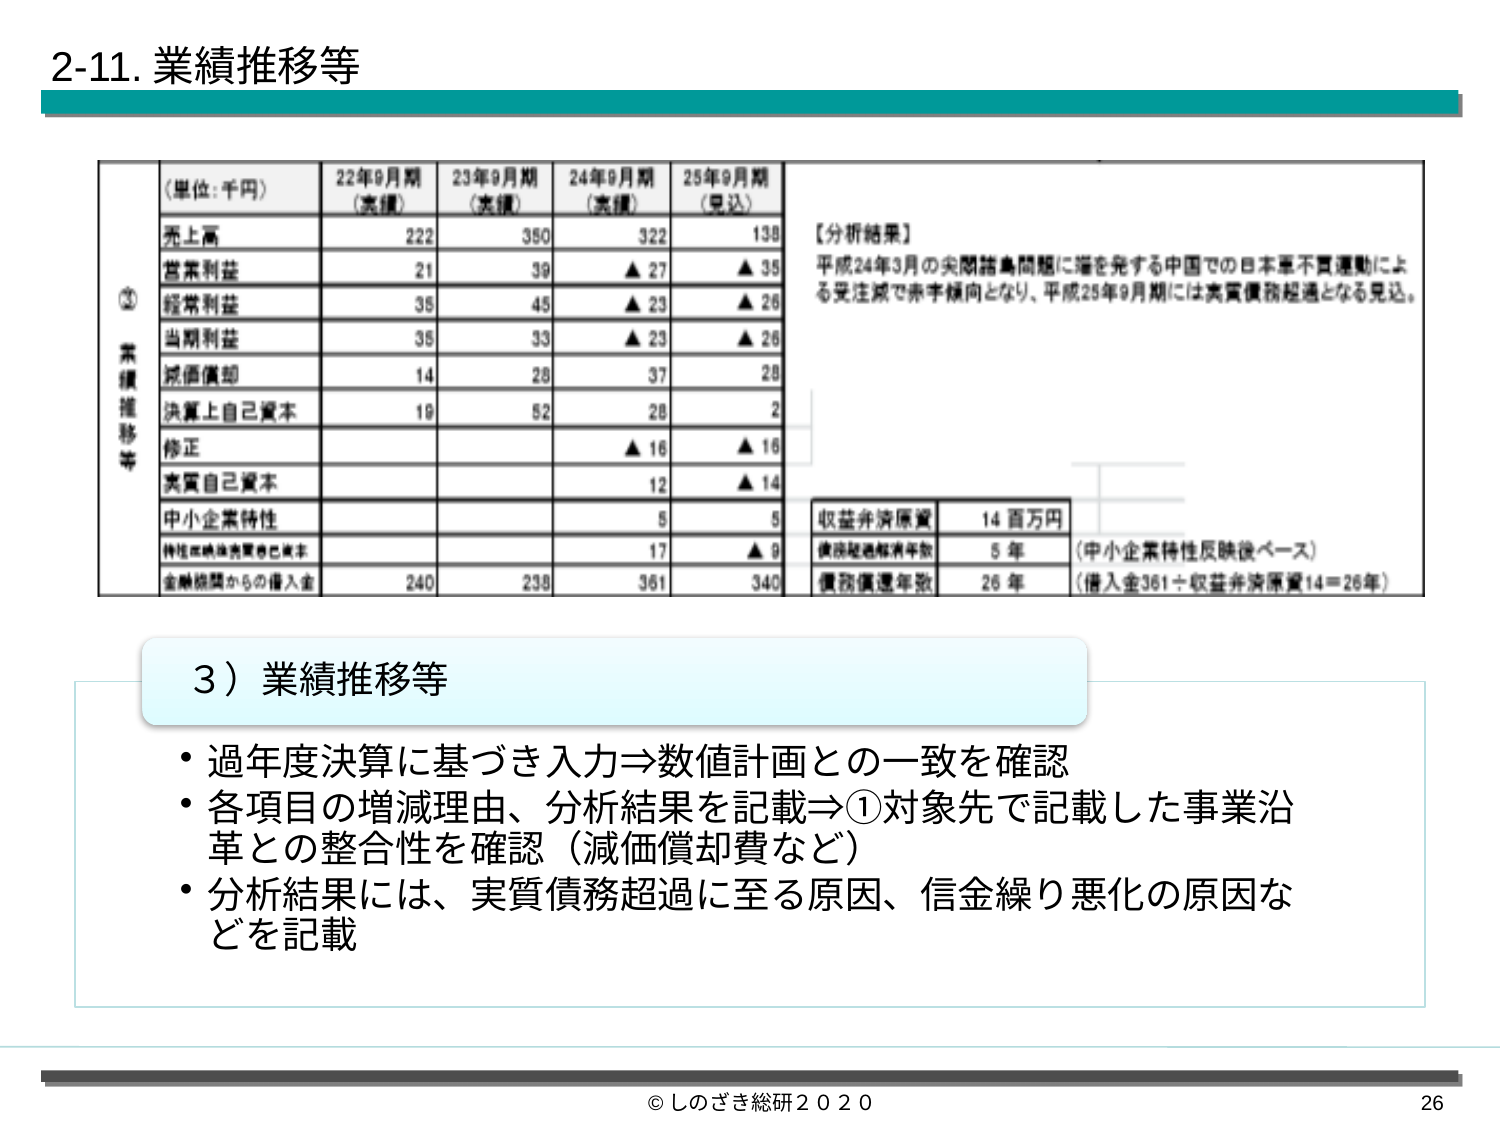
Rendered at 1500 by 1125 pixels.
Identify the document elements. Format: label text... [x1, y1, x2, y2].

picture [96, 160, 1425, 598]
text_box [74, 635, 1426, 1010]
footer ©しのざき総研２０２０ [524, 1082, 1000, 1125]
text_box 2-11.業績推移等 [35, 32, 542, 98]
slide_number 25 [1108, 1082, 1459, 1125]
